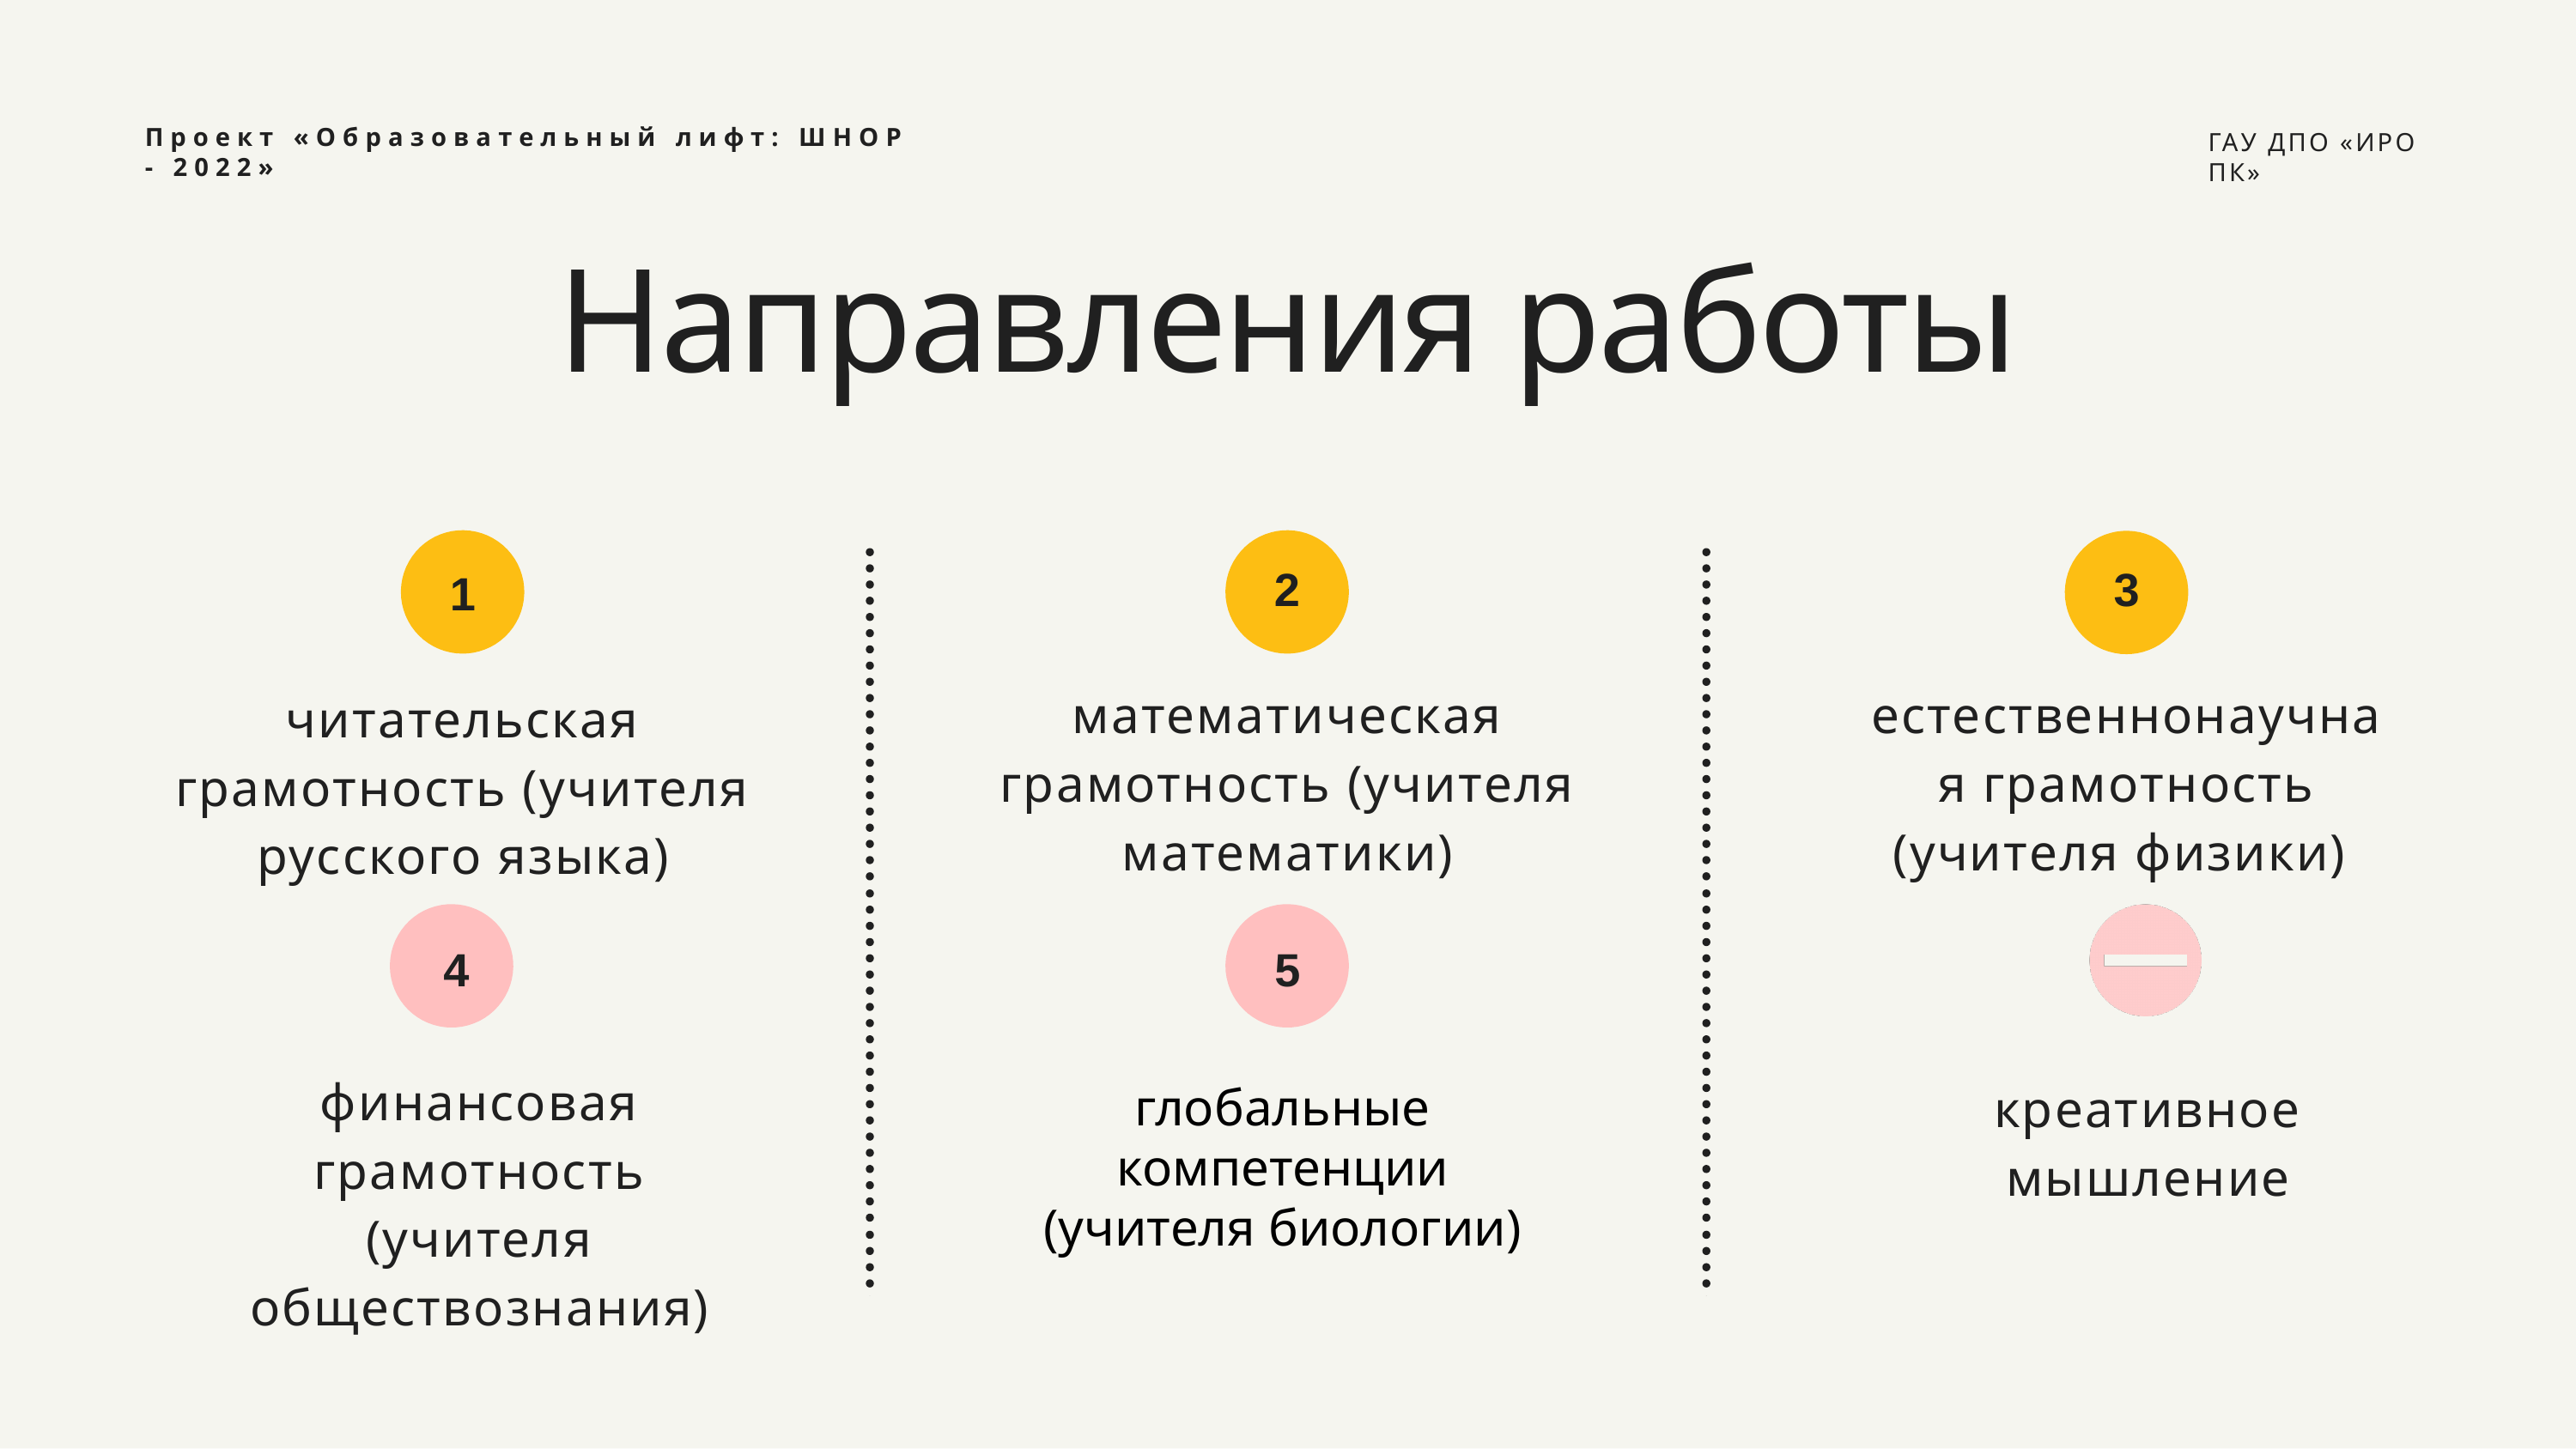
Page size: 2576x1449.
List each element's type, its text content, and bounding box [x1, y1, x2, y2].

text_box [1702, 1197, 1710, 1206]
text_box [1702, 1051, 1710, 1060]
text_box [866, 1165, 874, 1173]
text_box [866, 840, 874, 848]
text_box [1702, 1116, 1710, 1125]
text_box [1702, 548, 1710, 556]
picture [2074, 888, 2216, 1031]
text_box [866, 1263, 874, 1271]
text_box [1702, 807, 1710, 816]
text_box [866, 937, 874, 947]
text_box [866, 1116, 874, 1125]
text_box [1702, 1019, 1710, 1028]
text_box [866, 628, 874, 638]
text_box [1702, 905, 1710, 914]
text_box [1702, 694, 1710, 702]
text_box [1702, 1263, 1710, 1271]
text_box [866, 1100, 874, 1109]
text_box [866, 1019, 874, 1028]
text_box [866, 1213, 874, 1222]
text_box [866, 921, 874, 931]
text_box [1702, 1003, 1710, 1011]
text_box [1702, 840, 1710, 848]
text_box [1236, 530, 1339, 558]
text_box [1702, 661, 1710, 670]
text_box [1702, 1100, 1710, 1109]
text_box [866, 1132, 874, 1141]
text_box [866, 726, 874, 735]
text_box [1702, 628, 1710, 638]
text_box [866, 905, 874, 914]
text_box [1702, 791, 1710, 800]
text_box [866, 710, 874, 718]
text_box [1702, 921, 1710, 931]
text_box [408, 530, 517, 562]
text_box [866, 791, 874, 800]
text_box [866, 1197, 874, 1206]
text_box [866, 1279, 874, 1288]
text_box [1702, 726, 1710, 735]
text_box [866, 970, 874, 979]
text_box [1702, 1246, 1710, 1256]
text_box [866, 580, 874, 589]
text_box [866, 677, 874, 686]
text_box [866, 1003, 874, 1011]
text_box [866, 613, 874, 621]
text_box [866, 1067, 874, 1076]
text_box [1225, 904, 1343, 1028]
text_box [866, 548, 874, 556]
text_box [866, 774, 874, 784]
text_box [1702, 1213, 1710, 1222]
text_box [1702, 1149, 1710, 1157]
text_box [866, 1051, 874, 1060]
text_box [866, 694, 874, 702]
text_box креативное мышление [1901, 1062, 2393, 1213]
text_box глобальные компетенции (учителя биологии) [1019, 1069, 1546, 1263]
text_box [1702, 872, 1710, 881]
text_box [866, 758, 874, 767]
text_box [1702, 580, 1710, 589]
text_box [2075, 530, 2178, 558]
text_box [1702, 856, 1710, 864]
text_box [866, 823, 874, 832]
text_box [866, 954, 874, 963]
text_box [866, 597, 874, 605]
text_box [1702, 986, 1710, 995]
text_box [866, 1083, 874, 1093]
text_box [866, 872, 874, 881]
title Направления работы [386, 227, 2190, 472]
text_box [866, 661, 874, 670]
text_box [1702, 1165, 1710, 1173]
text_box [1702, 597, 1710, 605]
text_box 5 [1256, 938, 1372, 997]
text_box [1702, 1230, 1710, 1240]
text_box [1702, 645, 1710, 654]
text_box [1702, 937, 1710, 947]
text_box [1702, 774, 1710, 784]
text_box [1702, 1083, 1710, 1093]
text_box 4 [441, 938, 536, 997]
text_box [866, 743, 874, 751]
text_box [1702, 1067, 1710, 1076]
text_box 2 математическая грамотность (учителя математики) [960, 558, 1614, 881]
text_box [390, 904, 507, 1028]
text_box [866, 564, 874, 573]
text_box [1702, 758, 1710, 767]
text_box [1702, 823, 1710, 832]
text_box [1702, 677, 1710, 686]
text_box [1702, 613, 1710, 621]
text_box [866, 889, 874, 898]
text_box Проект «Образовательный лифт: ШНОР - 2022» [143, 119, 934, 182]
text_box [1702, 710, 1710, 718]
text_box ГАУ ДПО «ИРО ПК» [2206, 124, 2466, 186]
text_box [866, 1246, 874, 1256]
text_box [1702, 1132, 1710, 1141]
text_box [1702, 1035, 1710, 1044]
text_box [866, 986, 874, 995]
text_box [866, 807, 874, 816]
text_box [1702, 970, 1710, 979]
text_box [866, 1035, 874, 1044]
text_box [1702, 889, 1710, 898]
text_box [1702, 743, 1710, 751]
text_box финансовая грамотность (учителя обществознания) [183, 1055, 776, 1343]
text_box [1702, 564, 1710, 573]
text_box [1702, 954, 1710, 963]
text_box [1702, 1279, 1710, 1288]
text_box [866, 645, 874, 654]
text_box [866, 1180, 874, 1190]
text_box 3 естественнонаучная грамотность (учителя физики) [1863, 558, 2390, 881]
text_box [866, 1149, 874, 1157]
text_box [866, 856, 874, 864]
text_box [866, 1230, 874, 1240]
text_box [1702, 1180, 1710, 1190]
text_box 1 читательская грамотность (учителя русского языка) [149, 562, 776, 885]
